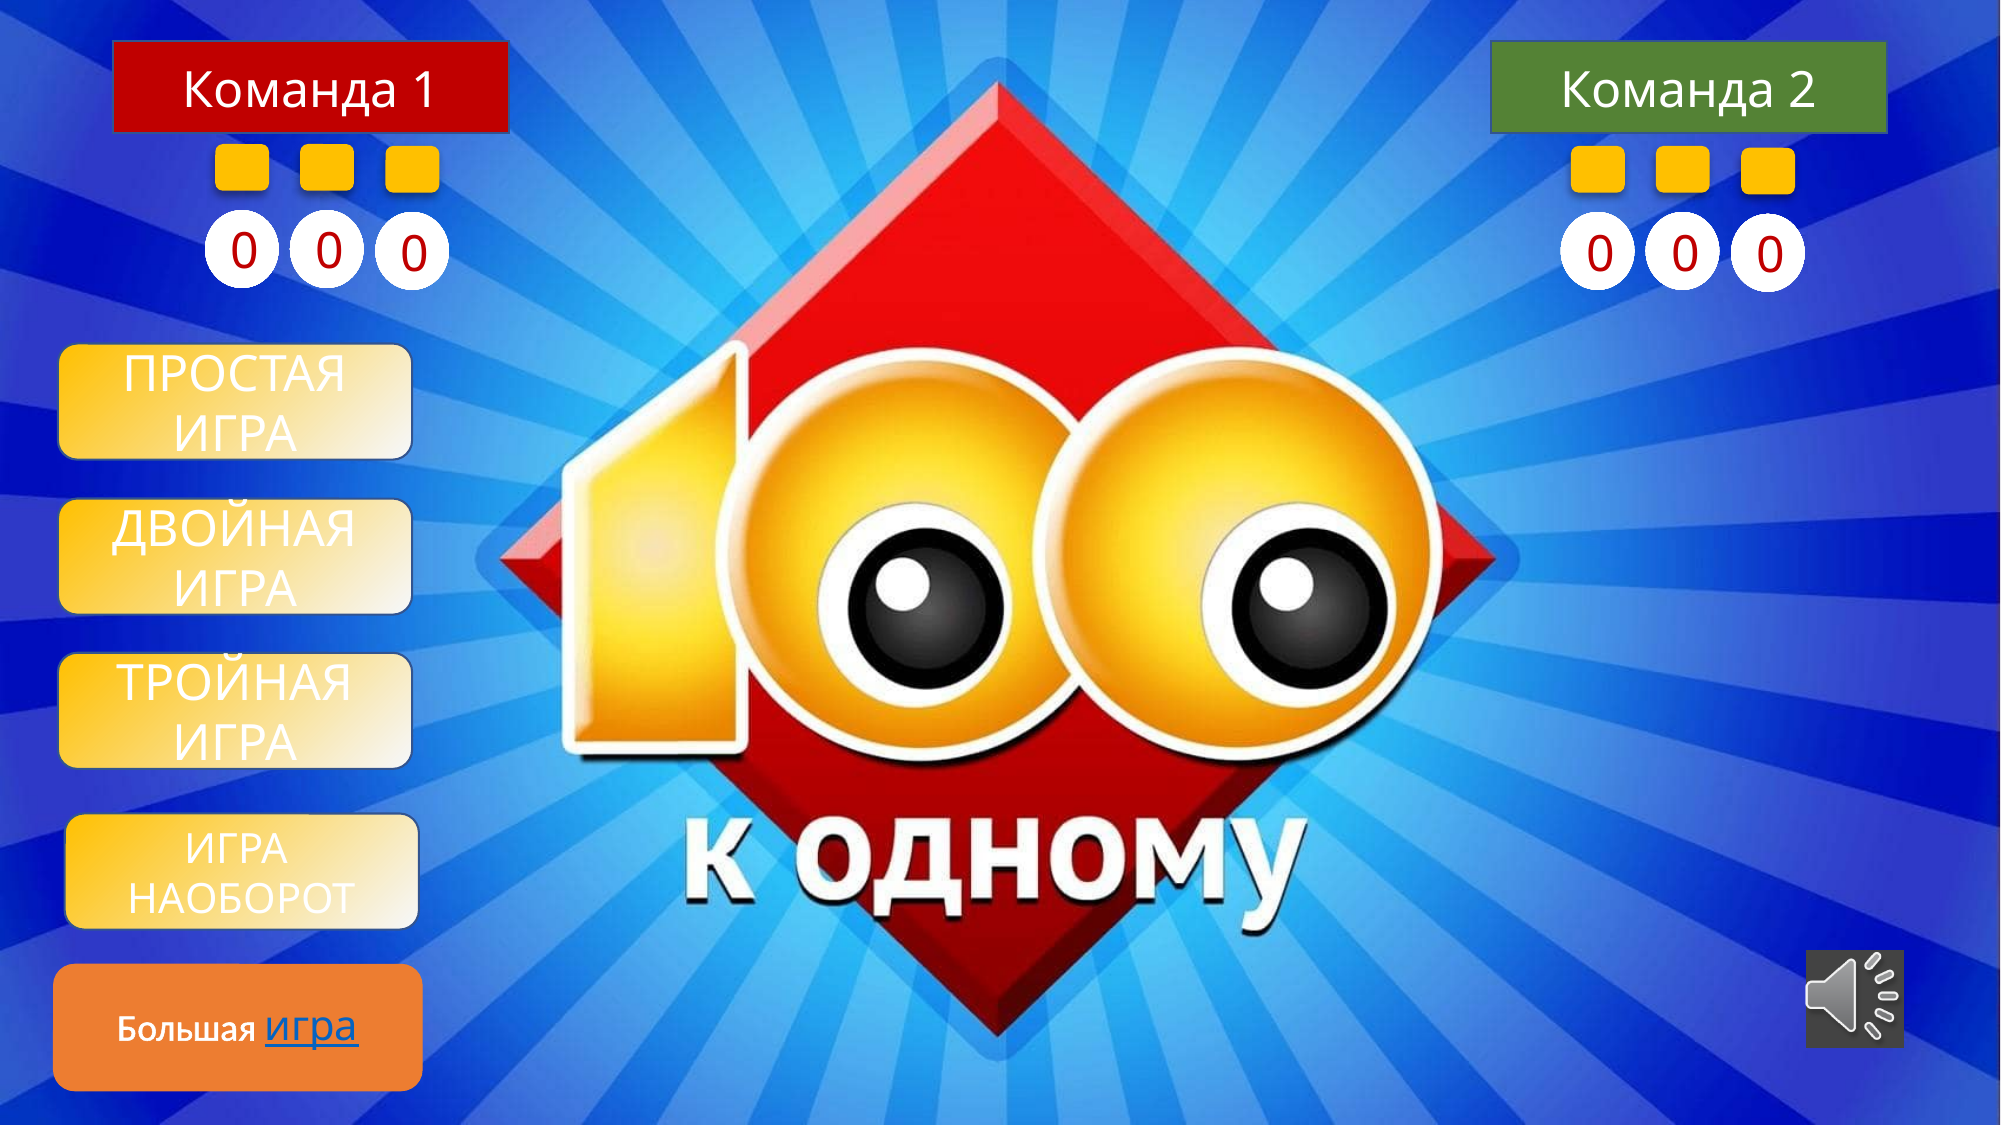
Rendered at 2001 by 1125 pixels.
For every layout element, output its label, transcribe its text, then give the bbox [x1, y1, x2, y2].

text_box Большая игра [52, 963, 423, 1092]
text_box ПРОСТАЯ ИГРА [56, 342, 414, 461]
picture [0, 0, 2001, 1125]
text_box [1740, 146, 1797, 196]
text_box [1654, 144, 1711, 194]
text_box Команда 2 [1490, 40, 1888, 134]
text_box 0 [1730, 212, 1806, 293]
text_box [214, 142, 271, 192]
text_box 0 [288, 209, 365, 289]
text_box 0 [374, 210, 450, 291]
text_box [299, 142, 355, 192]
text_box ТРОЙНАЯ ИГРА [56, 651, 414, 770]
text_box Команда 1 [112, 40, 510, 134]
text_box [384, 144, 441, 194]
text_box ИГРА НАОБОРОТ [63, 812, 420, 931]
text_box 0 [204, 209, 280, 289]
text_box 0 [1559, 210, 1636, 291]
text_box 0 [1644, 210, 1721, 291]
text_box [1569, 144, 1626, 194]
text_box ДВОЙНАЯ ИГРА [56, 497, 414, 616]
